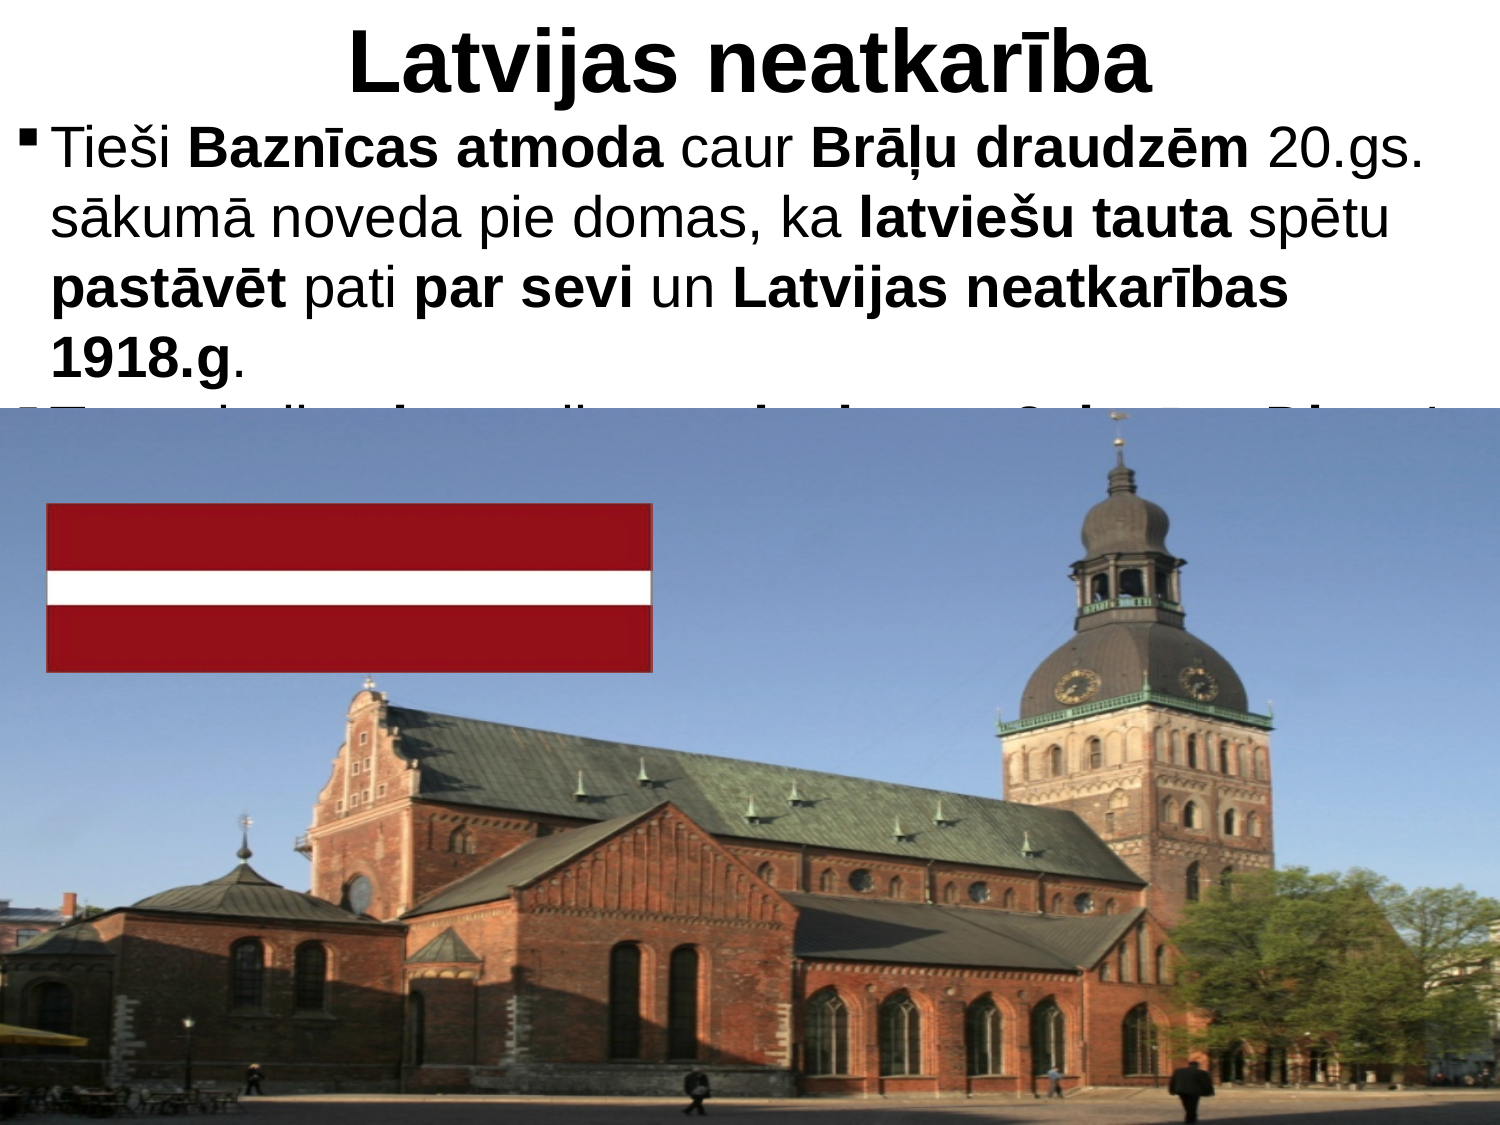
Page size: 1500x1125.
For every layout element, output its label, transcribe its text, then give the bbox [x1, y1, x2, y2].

picture [0, 408, 1500, 1125]
text_box Tieši Baznīcas atmoda caur Brāļu draudzēm 20.gs. sākumā noveda pie domas, ka latviešu tauta spētu pastāvēt pati par sevi un Latvijas neatkarības 1918.g. Tauta ir tik stipra, cik tā paļaujas uz 3vienīgo Dievu! [0, 101, 1500, 408]
title Latvijas neatkarība [0, 0, 1500, 101]
